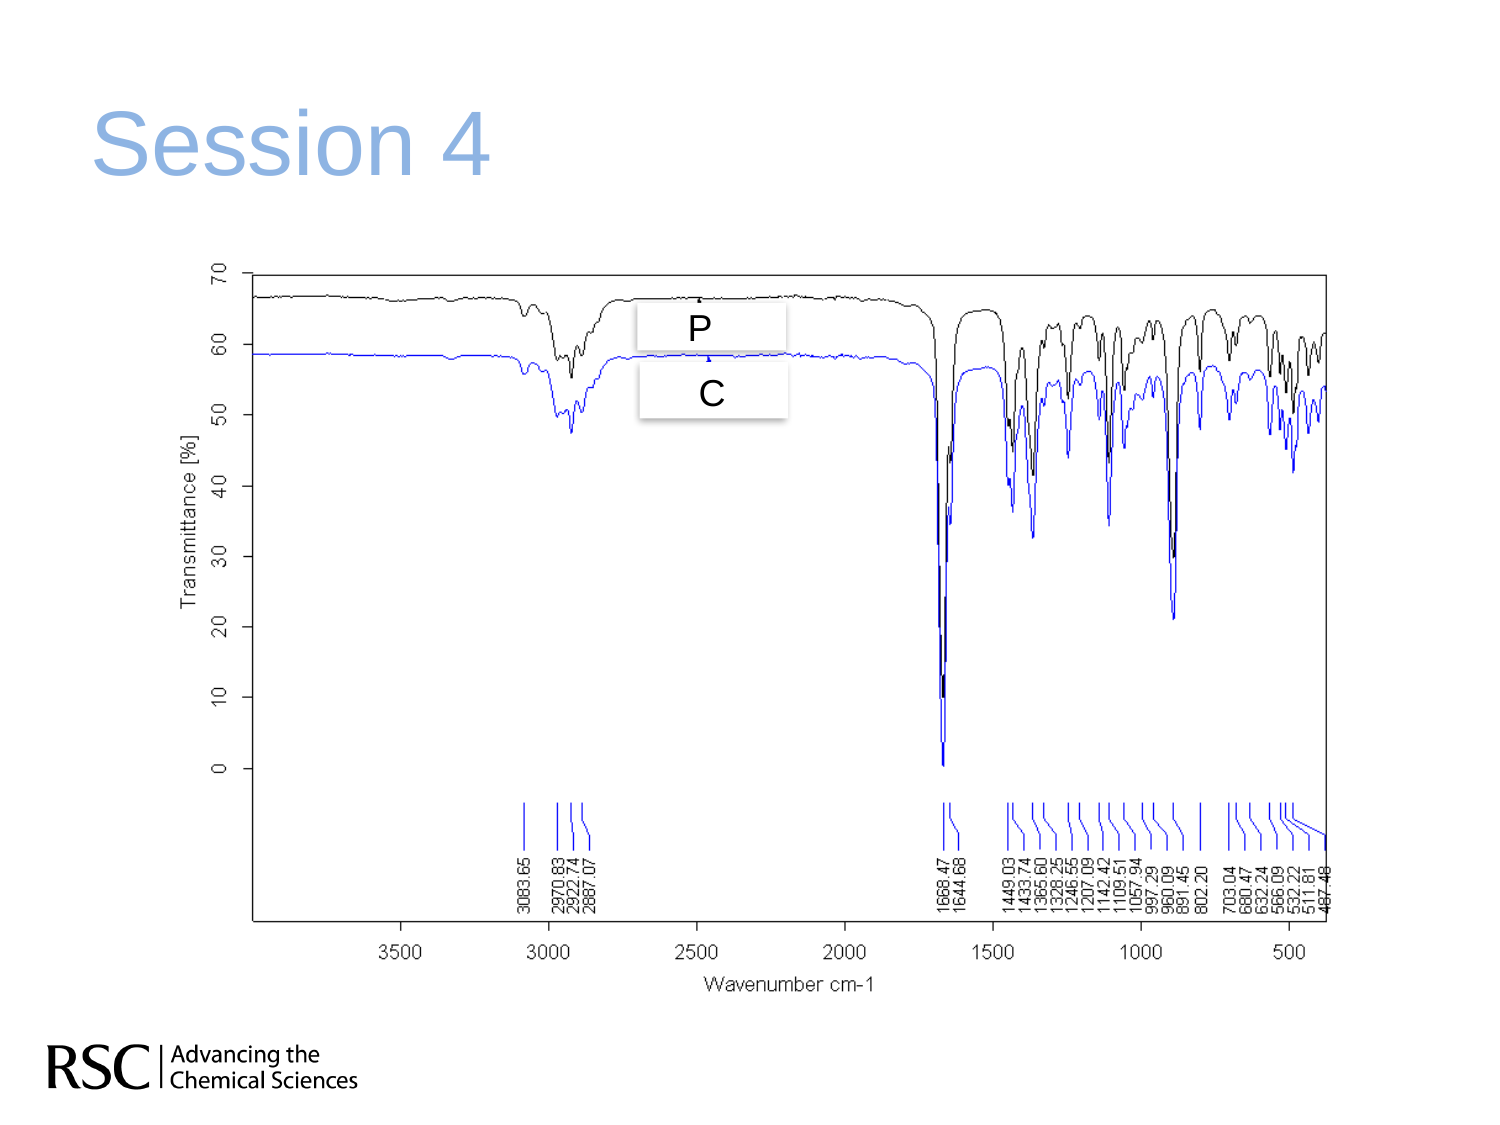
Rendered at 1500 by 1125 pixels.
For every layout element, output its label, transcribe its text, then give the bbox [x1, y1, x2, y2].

title Session 4 [75, 45, 1425, 233]
picture [162, 259, 1349, 1006]
